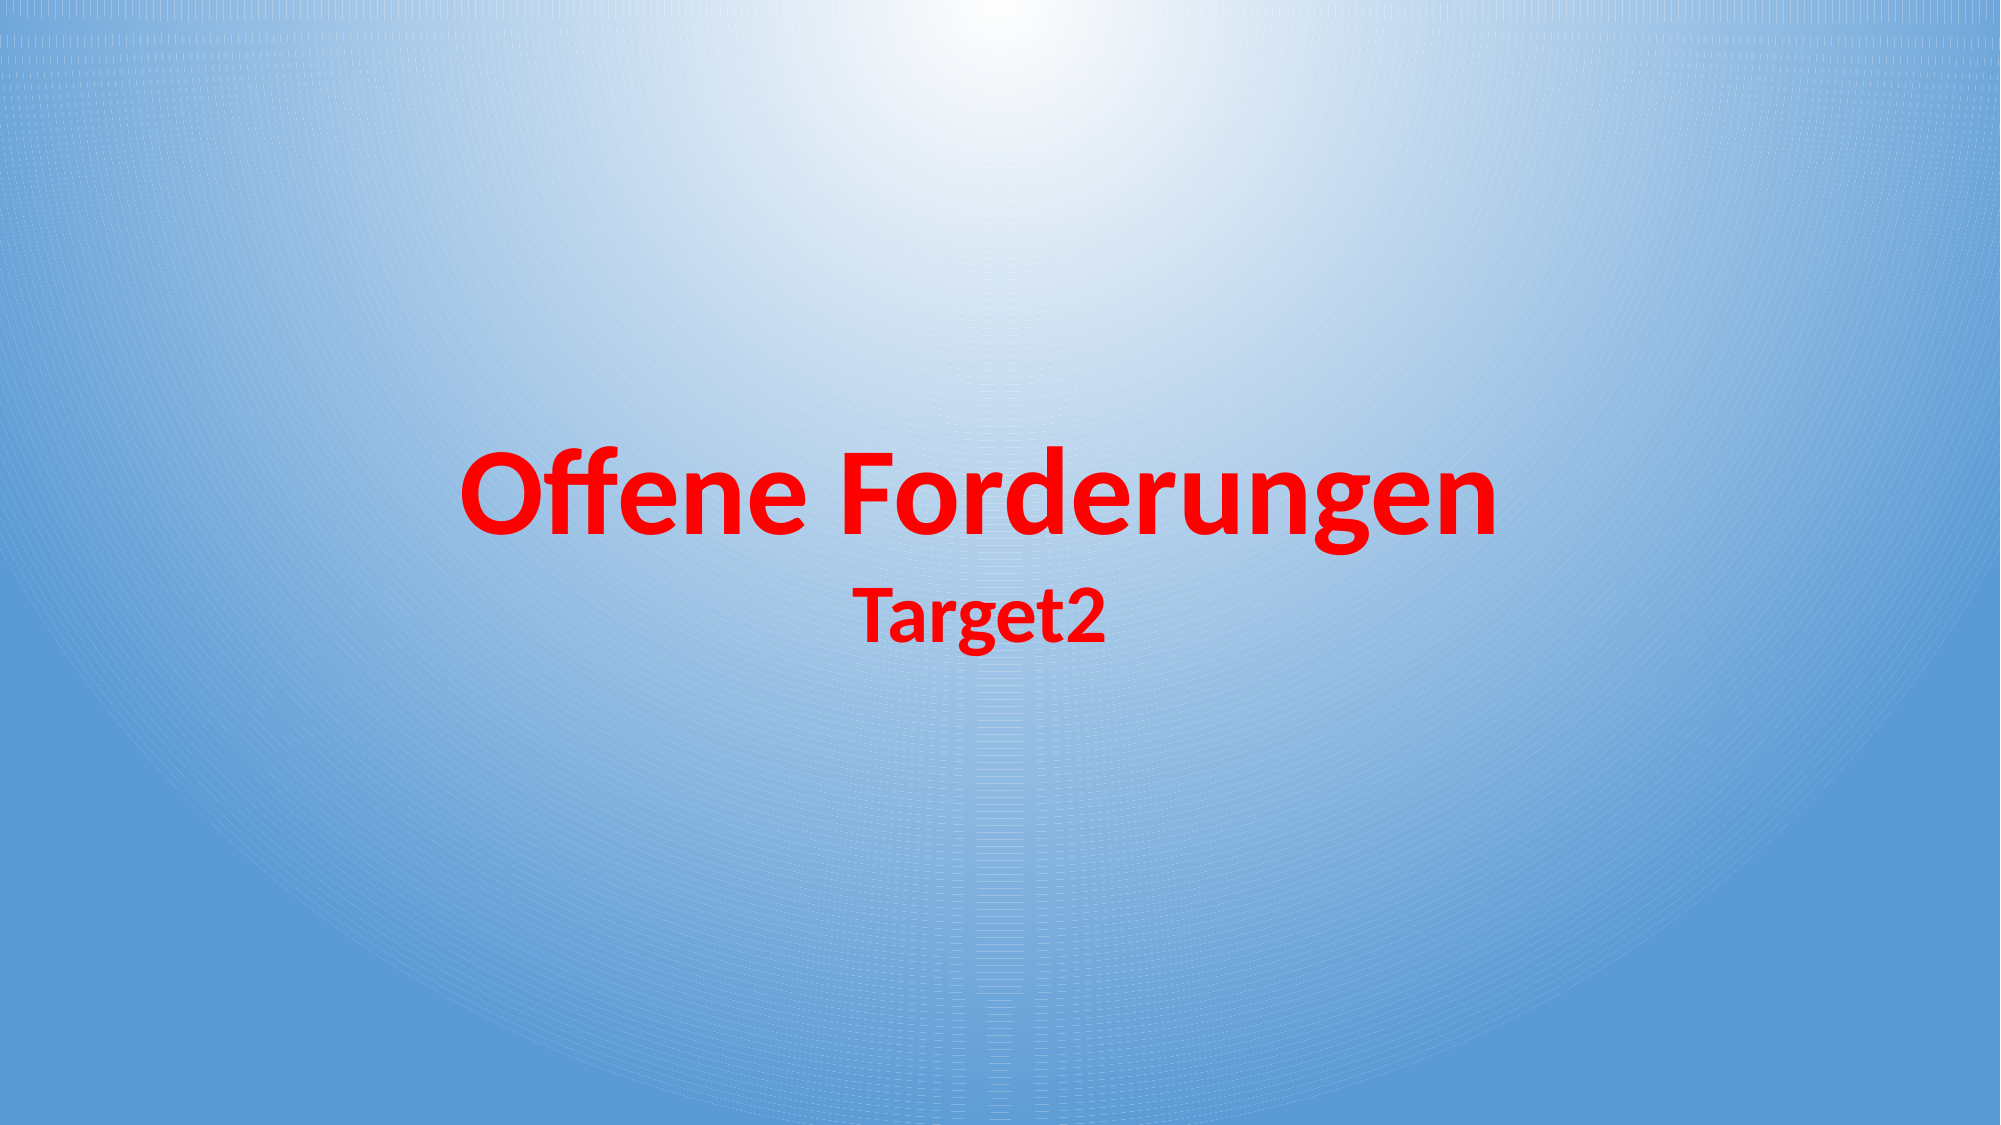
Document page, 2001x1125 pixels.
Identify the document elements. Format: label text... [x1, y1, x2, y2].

text_box Offene Forderungen Target2 [444, 401, 1516, 667]
